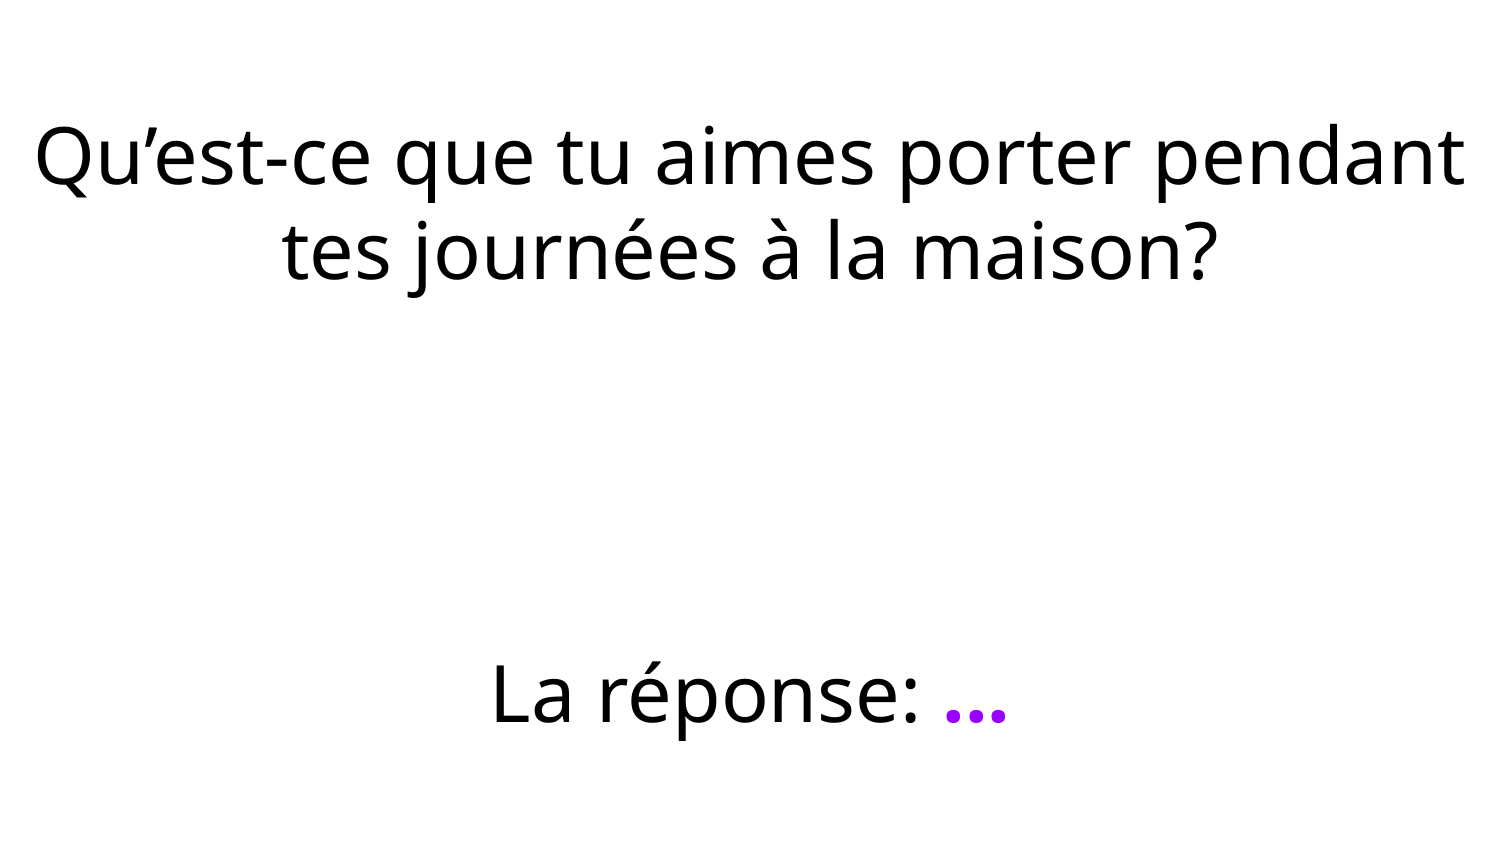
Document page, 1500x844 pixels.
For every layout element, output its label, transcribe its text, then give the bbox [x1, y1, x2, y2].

text_box Qu’est-ce que tu aimes porter pendant tes journées à la maison? [17, 90, 1483, 216]
text_box La réponse: ... [17, 628, 1483, 754]
